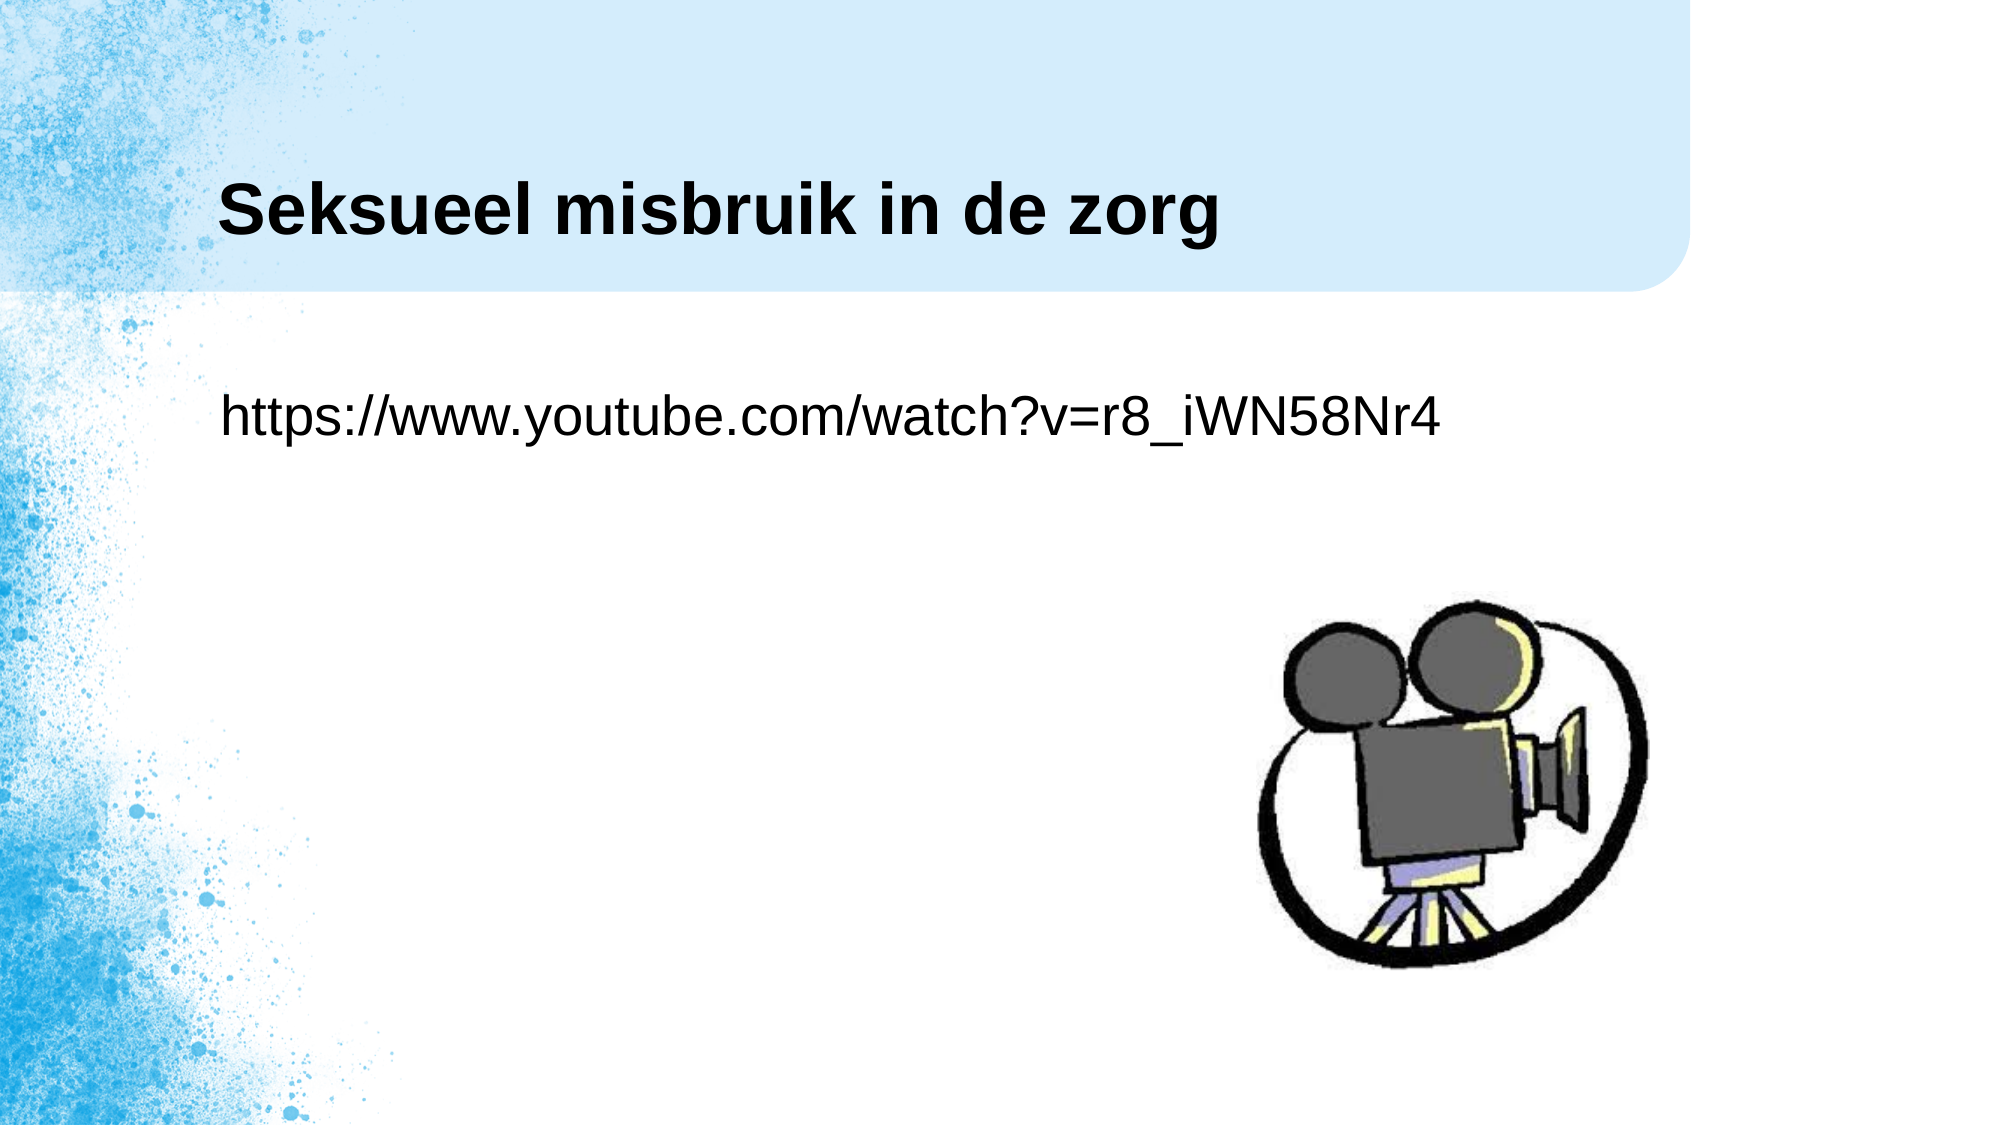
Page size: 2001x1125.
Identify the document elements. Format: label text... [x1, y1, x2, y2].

picture [1255, 590, 1651, 986]
list https://www.youtube.com/watch?v=r8_iWN58Nr4 [220, 379, 1650, 694]
title Seksueel misbruik in de zorg [217, 61, 1556, 250]
picture [0, 0, 415, 1125]
